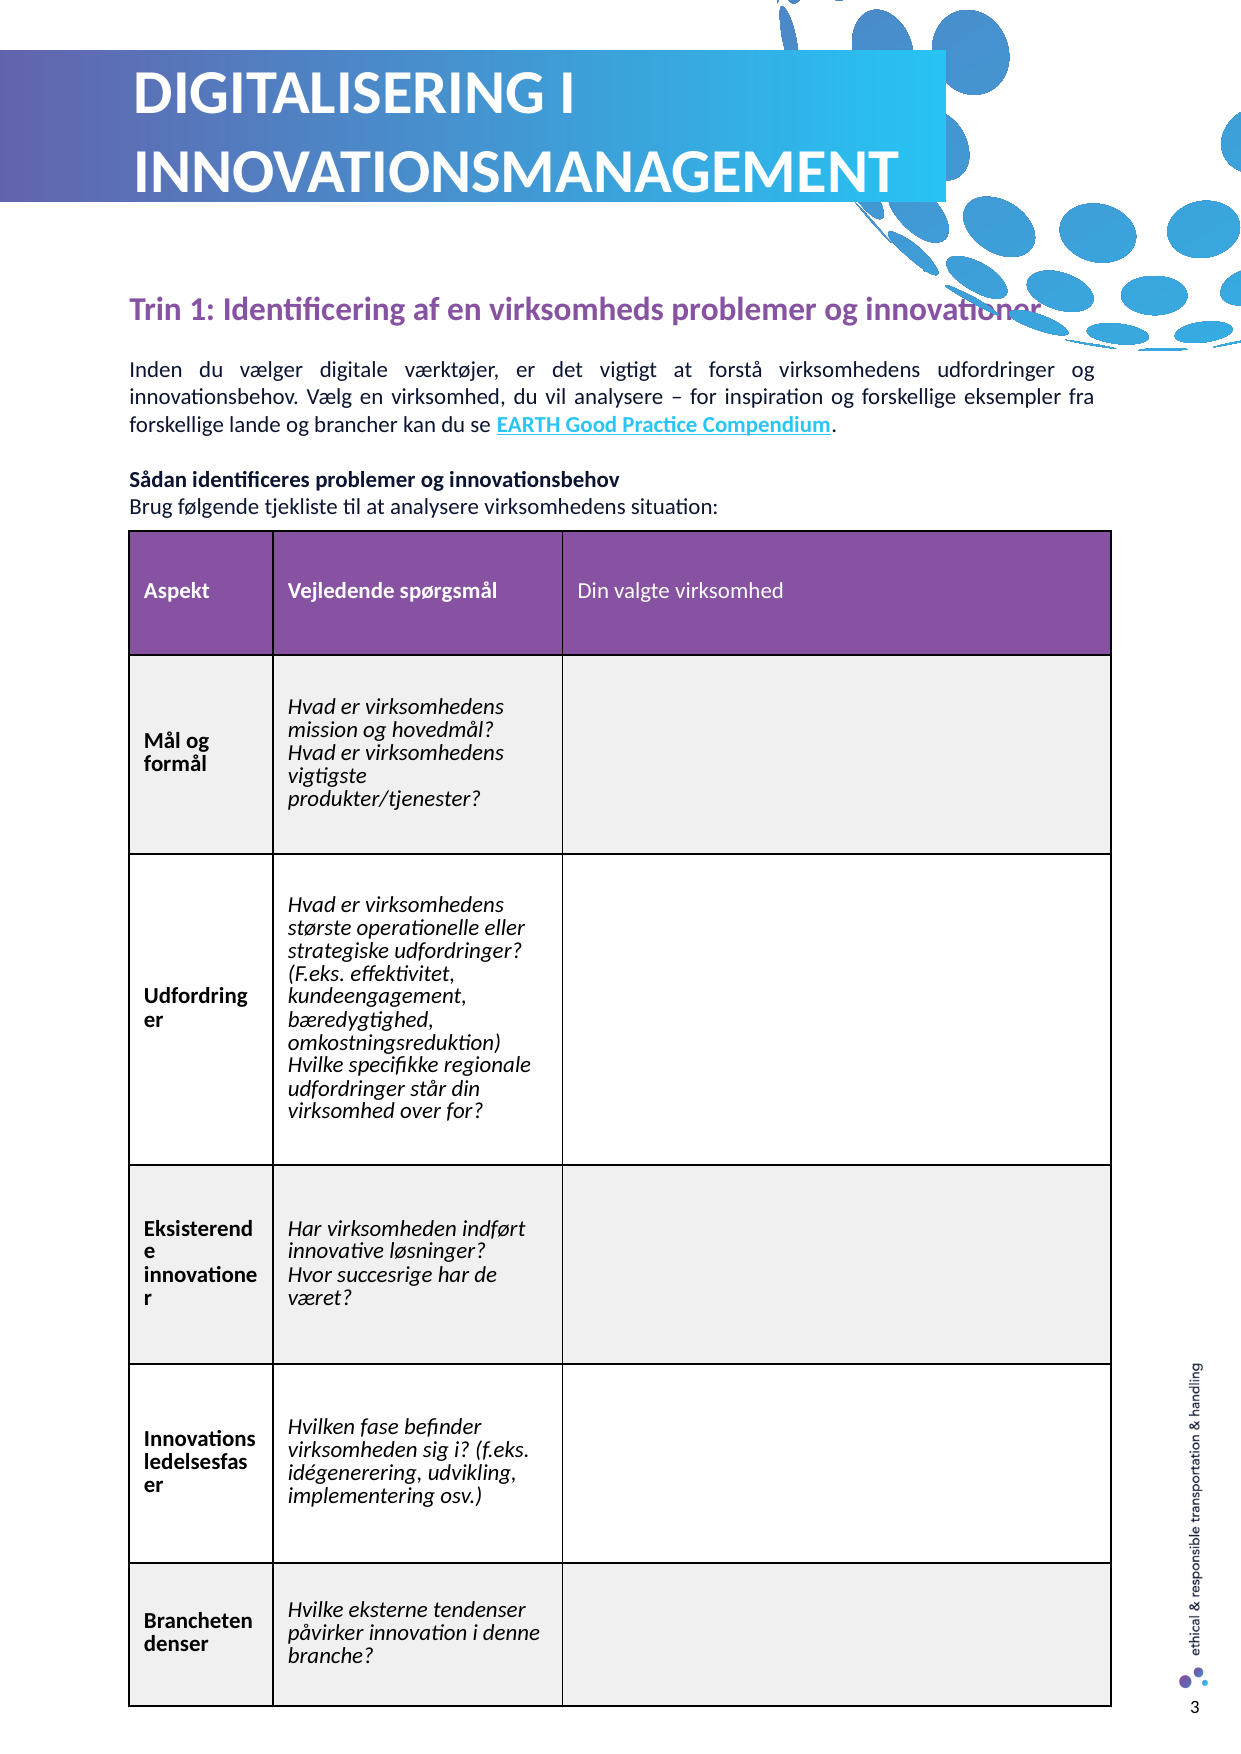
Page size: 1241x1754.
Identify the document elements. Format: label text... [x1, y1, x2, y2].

table_cell Udfordringer [130, 855, 272, 1164]
table_cell Hvad er virksomhedens mission og hovedmål? Hvad er virksomhedens vigtigste produkter/tjenester? [274, 656, 562, 853]
table_cell [563, 1365, 1110, 1562]
text_box [1174, 321, 1233, 343]
table_header Aspekt [130, 532, 272, 654]
table_cell [563, 1166, 1110, 1363]
text_box [1167, 200, 1240, 258]
text_box [1009, 310, 1069, 336]
table_cell Branchetendenser [130, 1564, 272, 1705]
table_cell Hvilke eksterne tendenser påvirker innovation i denne branche? [274, 1564, 562, 1705]
table_cell [563, 656, 1110, 853]
table_cell [563, 1564, 1110, 1705]
text_box [852, 9, 913, 50]
text_box [946, 114, 970, 181]
table_cell Mål og formål [130, 656, 272, 853]
text_box [1086, 323, 1149, 345]
table_cell Innovationsledelsesfaser [130, 1365, 272, 1562]
slide_number 3 [1153, 1676, 1215, 1736]
text_box [788, 0, 800, 4]
table_cell Har virksomheden indført innovative løsninger? Hvor succesrige har de været? [274, 1166, 562, 1363]
table_cell Eksisterende innovationer [130, 1166, 272, 1363]
text_box [1213, 340, 1241, 348]
text_box [1026, 270, 1094, 312]
text_box [1121, 276, 1188, 316]
text_box [855, 202, 939, 276]
text_box [888, 202, 949, 243]
picture [1179, 1357, 1217, 1680]
text_box [1059, 203, 1137, 263]
table_cell Hvilken fase befinder virksomheden sig i? (f.eks. idégenerering, udvikling, implementering osv.) [274, 1365, 562, 1562]
text_box [946, 256, 1008, 299]
table_header Vejledende spørgsmål [274, 532, 562, 654]
text_box [1065, 339, 1117, 349]
text_box [932, 10, 1010, 95]
table_cell [563, 855, 1110, 1164]
text_box [1220, 270, 1241, 306]
text_box [963, 196, 1036, 257]
text_box [945, 285, 999, 316]
list Trin 1: Identificering af en virksomheds problemer og innovationer Inden du vælger digitale værktøjer, er det vigtigt at forstå virksomhedens udfordringer og innovationsbehov. Vælg en virksomhed, du vil analysere – for inspiration og forskellige eksempler fra forskellige lande og brancher kan du se EARTH Good Practice Compendium. Sådan identificeres problemer og innovationsbehov Brug følgende tjekliste til at analysere virksomhedens situation: Eksempel: Et logistikfirma kæmper med leveringsforsinkelser og undersøger AI-drevet ruteoptimering. Imens kæmper en anden logistikudbyder med overfyldte lagre og overvejer et automatiseret lagerstyringssystem for at forbedre lagereffektiviteten og ordreopfyldelsen. [114, 279, 1112, 1704]
table_cell Hvad er virksomhedens største operationelle eller strategiske udfordringer? (F.eks. effektivitet, kundeengagement, bæredygtighed, omkostningsreduktion) Hvilke specifikke regionale udfordringer står din virksomhed over for? [274, 855, 562, 1164]
list DIGITALISERING I INNOVATIONSMANAGEMENT [0, 50, 946, 202]
text_box [1221, 112, 1241, 172]
table_header Din valgte virksomhed [563, 532, 1110, 654]
text_box [779, 6, 799, 50]
